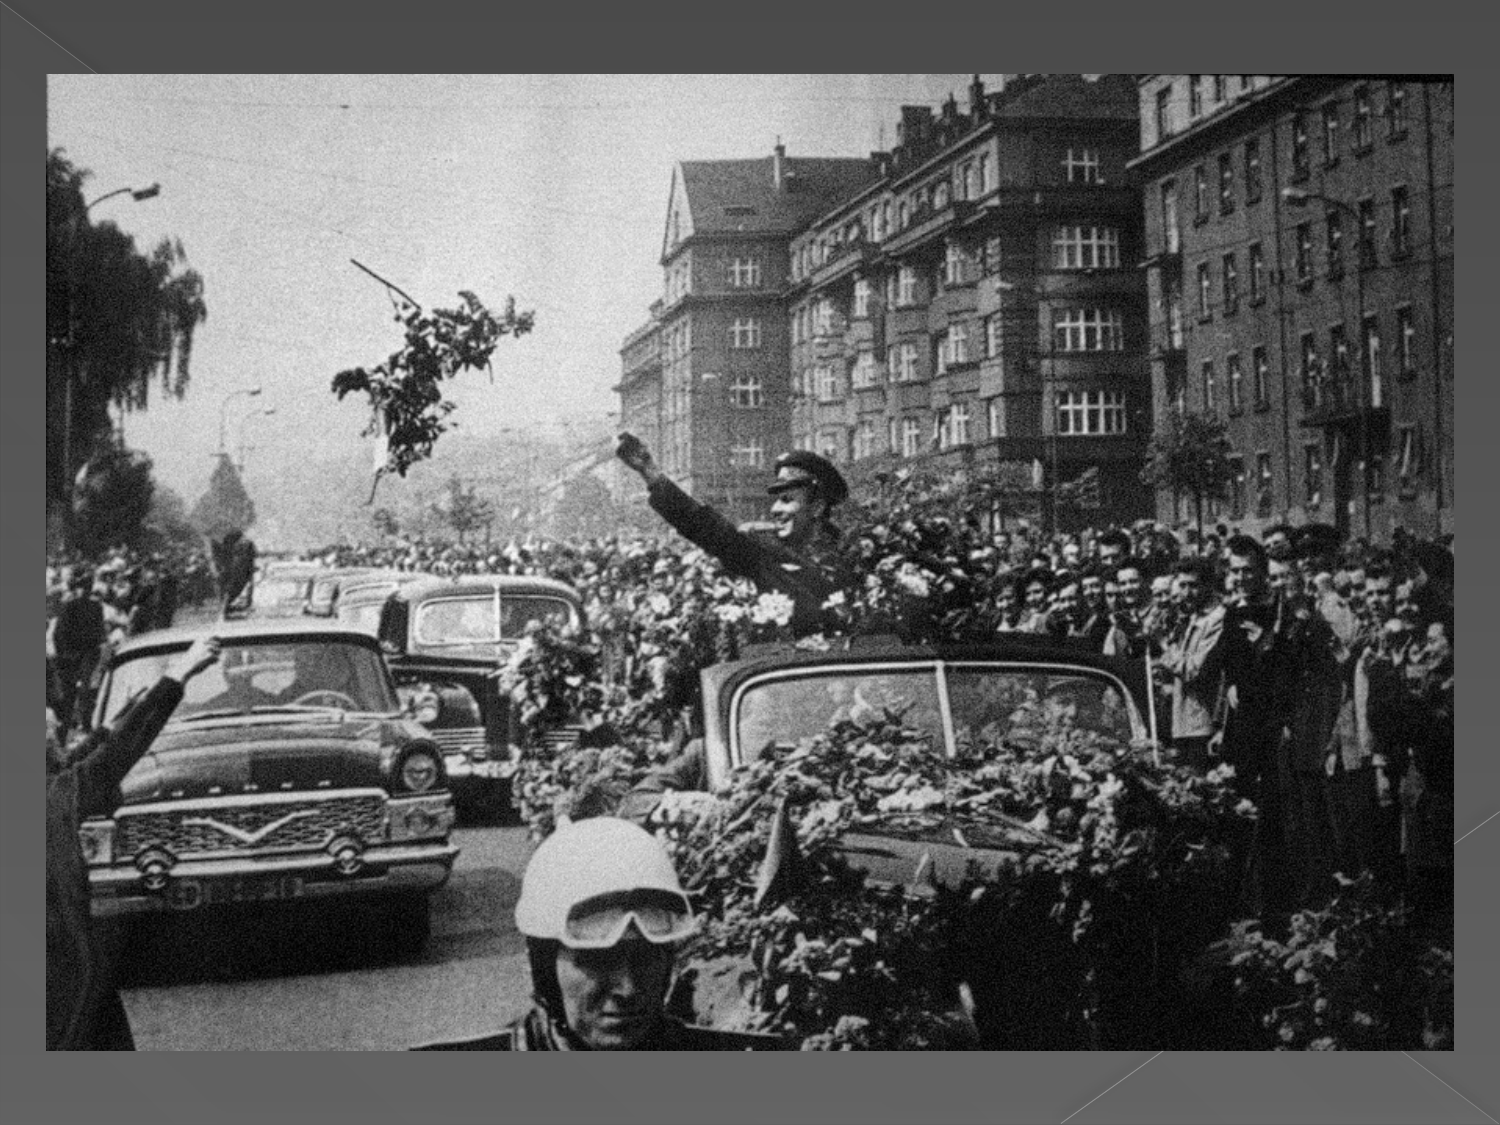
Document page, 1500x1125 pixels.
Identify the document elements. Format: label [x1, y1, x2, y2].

picture [46, 73, 1454, 1051]
